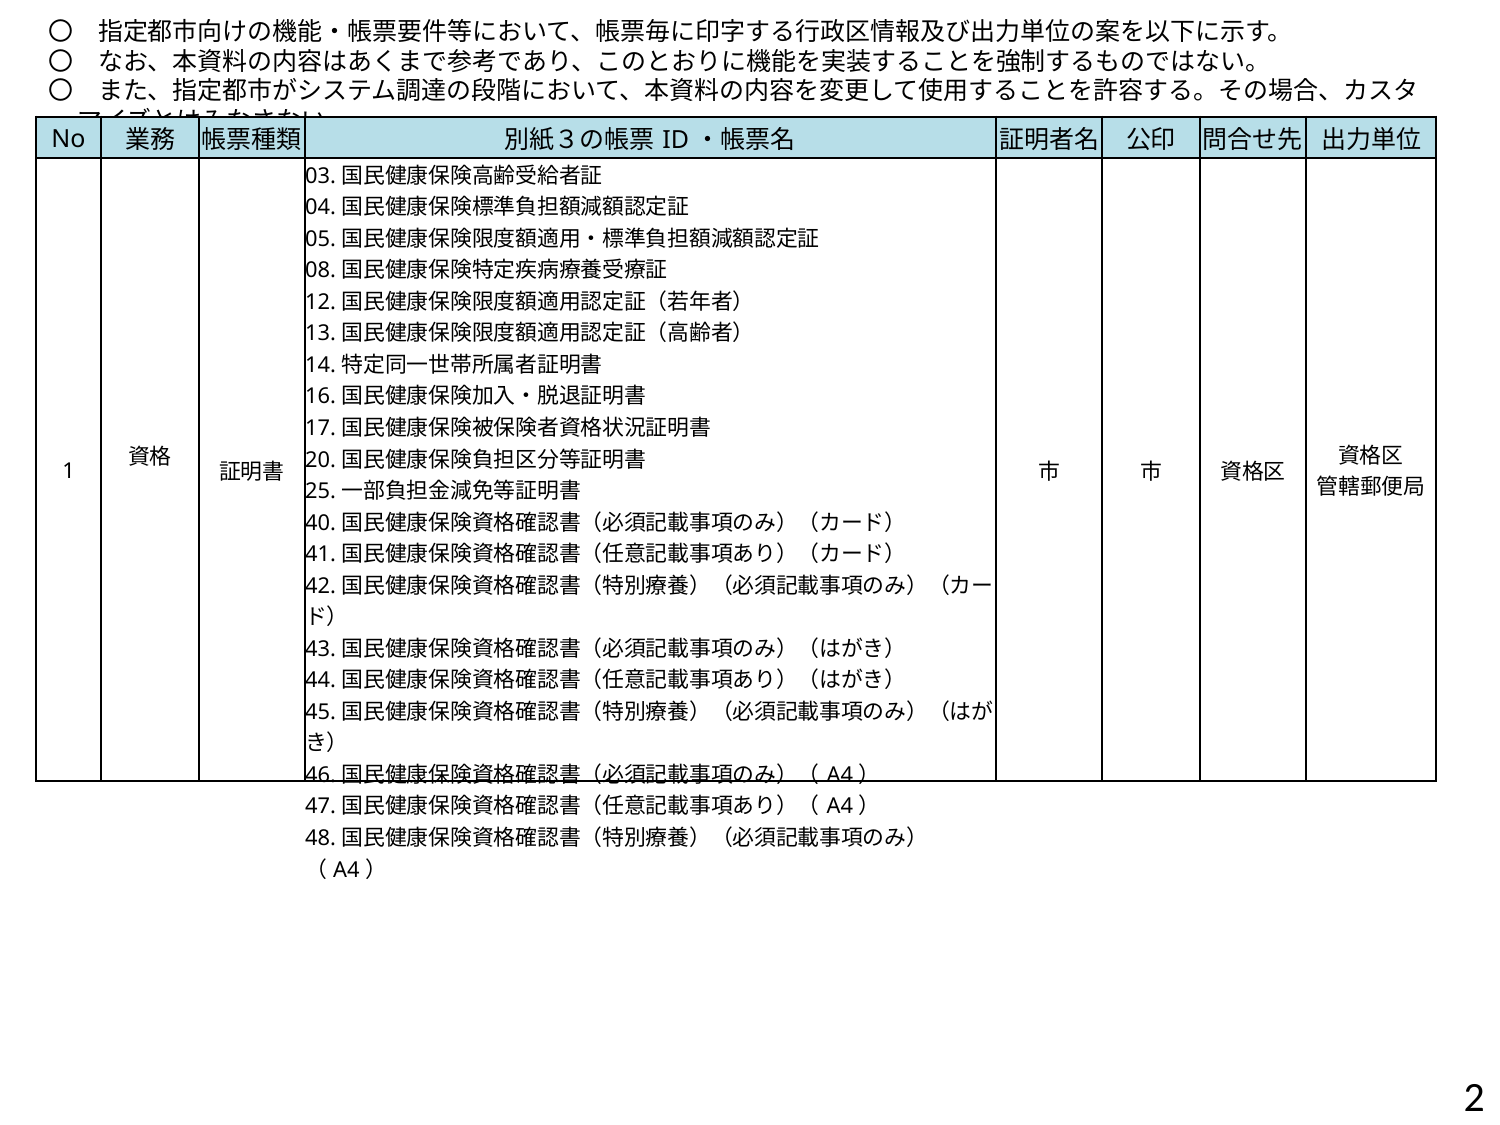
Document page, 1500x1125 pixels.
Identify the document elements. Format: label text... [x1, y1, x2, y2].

table_header 帳票種類 [200, 118, 304, 157]
table_cell 1 [37, 159, 100, 780]
text_box 〇 指定都市向けの機能・帳票要件等において、帳票毎に印字する行政区情報及び出力単位の案を以下に示す。 〇 なお、本資料の内容はあくまで参考であり、このとおりに機能を実装することを強制するものではない。 〇 また、指定都市がシステム調達の段階において、本資料の内容を変更して使用することを許容する。その場合、カスタマイズとはみなさない。 [33, 7, 1457, 143]
table_header 公印 [1103, 118, 1199, 157]
table_header No [37, 118, 100, 157]
table_cell 市 [1103, 159, 1199, 780]
table_header 出力単位 [1307, 118, 1435, 157]
table_header 別紙３の帳票ID・帳票名 [306, 118, 995, 157]
table_cell 資格 [102, 159, 198, 780]
table_cell 03.国民健康保険高齢受給者証 04.国民健康保険標準負担額減額認定証 05.国民健康保険限度額適用・標準負担額減額認定証 08.国民健康保険特定疾病療養受療証 12.国民健康保険限度額適用認定証（若年者） 13.国民健康保険限度額適用認定証（高齢者） 14.特定同一世帯所属者証明書 16.国民健康保険加入・脱退証明書 17.国民健康保険被保険者資格状況証明書 20.国民健康保険負担区分等証明書 25.一部負担金減免等証明書 40.国民健康保険資格確認書（必須記載事項のみ）（カード） 41.国民健康保険資格確認書（任意記載事項あり）（カード） 42.国民健康保険資格確認書（特別療養）（必須記載事項のみ）（カード） 43.国民健康保険資格確認書（必須記載事項のみ）（はがき） 44.国民健康保険資格確認書（任意記載事項あり）（はがき） 45.国民健康保険資格確認書（特別療養）（必須記載事項のみ）（はがき） 46.国民健康保険資格確認書（必須記載事項のみ）（A4） 47.国民健康保険資格確認書（任意記載事項あり）（A4） 48.国民健康保険資格確認書（特別療養）（必須記載事項のみ）（A4） [306, 159, 995, 780]
slide_number 1 [1149, 1065, 1500, 1125]
table_cell 証明書 [200, 159, 304, 780]
table_header 業務 [102, 118, 198, 157]
table_header 問合せ先 [1201, 118, 1305, 157]
table_cell 市 [997, 159, 1101, 780]
table_cell 資格区 [1201, 159, 1305, 780]
table_header 証明者名 [997, 118, 1101, 157]
table_cell 資格区 管轄郵便局 [1307, 159, 1435, 780]
